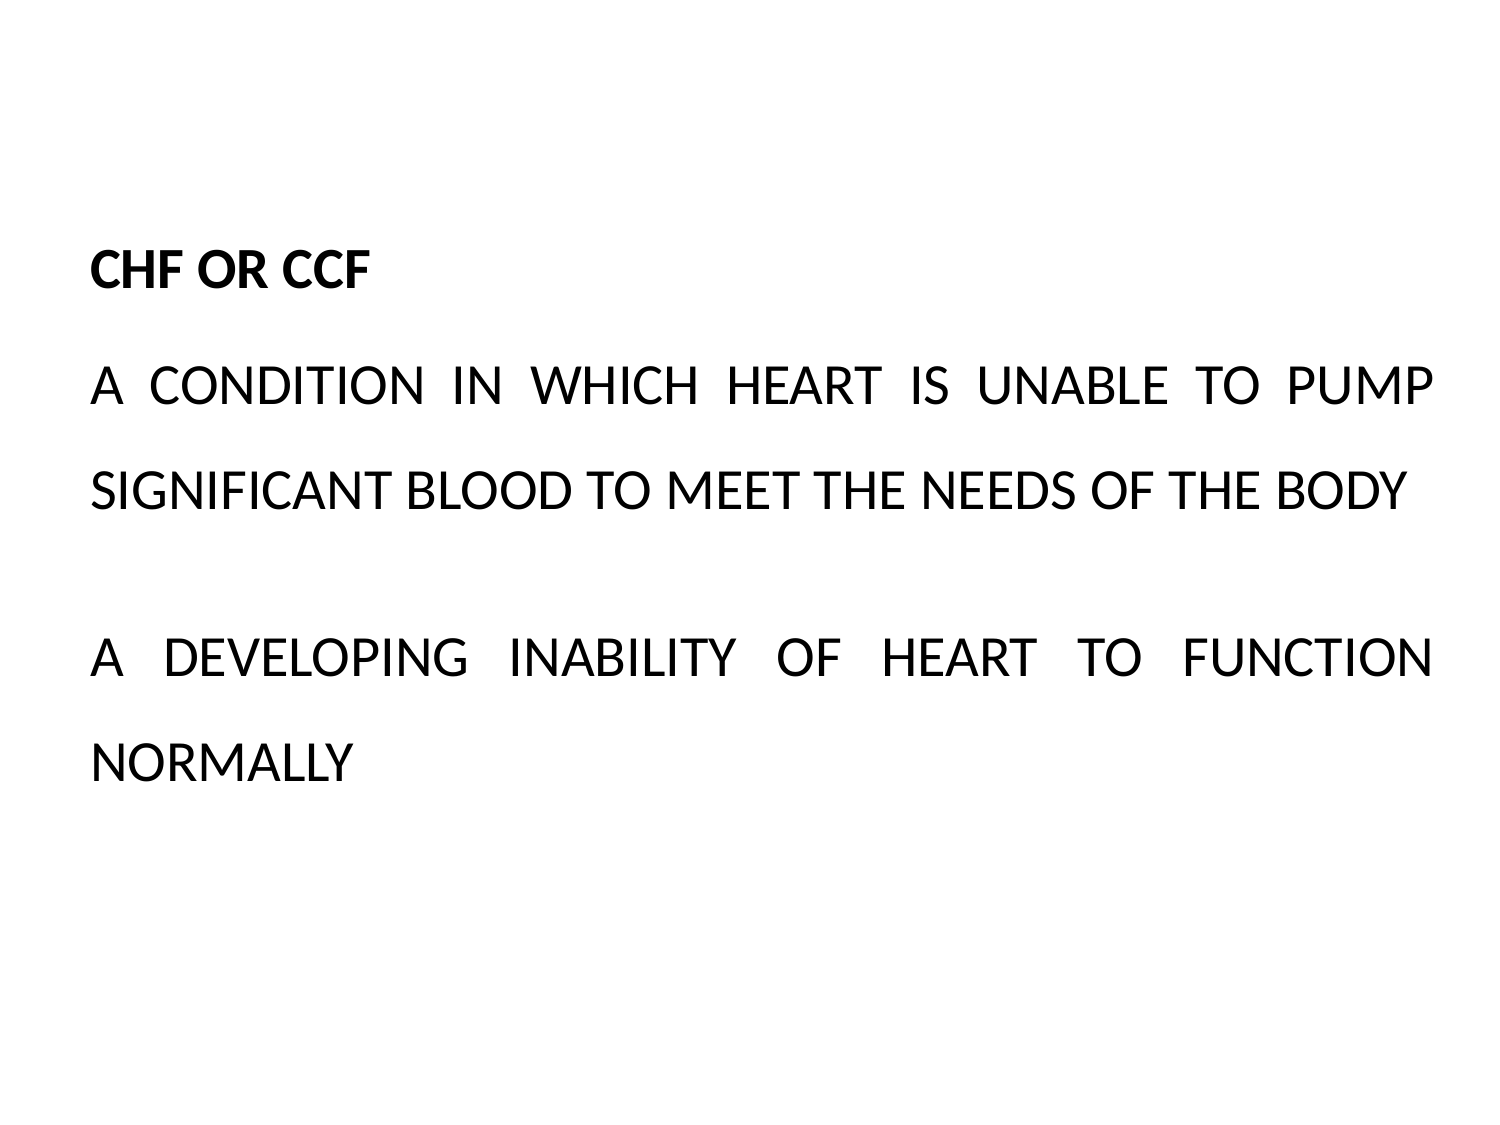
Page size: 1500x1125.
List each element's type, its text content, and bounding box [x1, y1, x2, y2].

list CHF OR CCF A CONDITION IN WHICH HEART IS UNABLE TO PUMP SIGNIFICANT BLOOD TO MEET THE NEEDS OF THE BODY A DEVELOPING INABILITY OF HEART TO FUNCTION NORMALLY [75, 187, 1450, 888]
